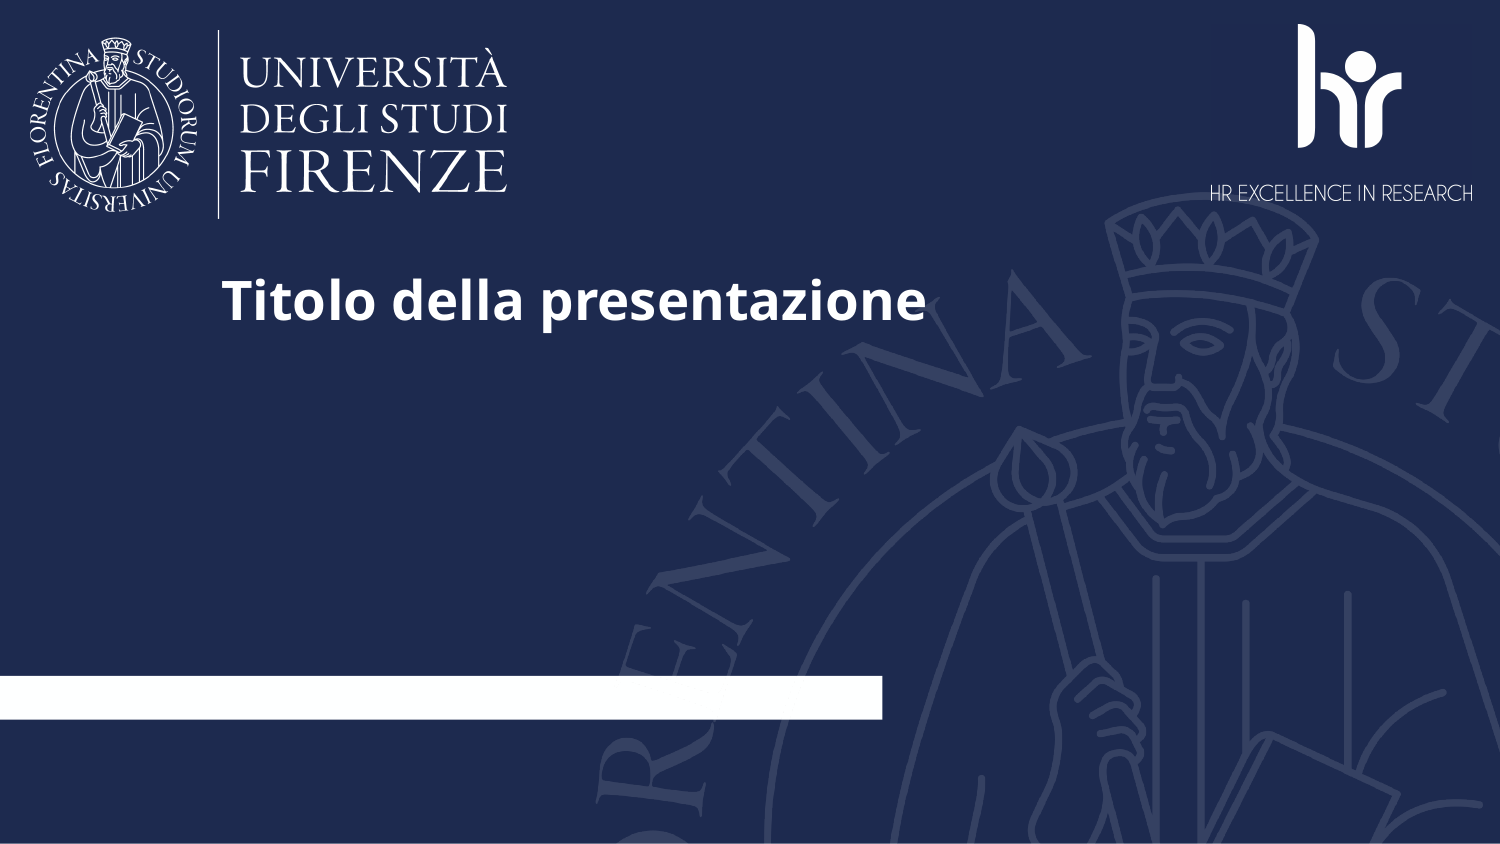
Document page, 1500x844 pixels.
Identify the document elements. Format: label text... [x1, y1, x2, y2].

title Titolo della presentazione [206, 265, 1362, 421]
picture [1211, 24, 1472, 201]
picture [30, 30, 507, 219]
